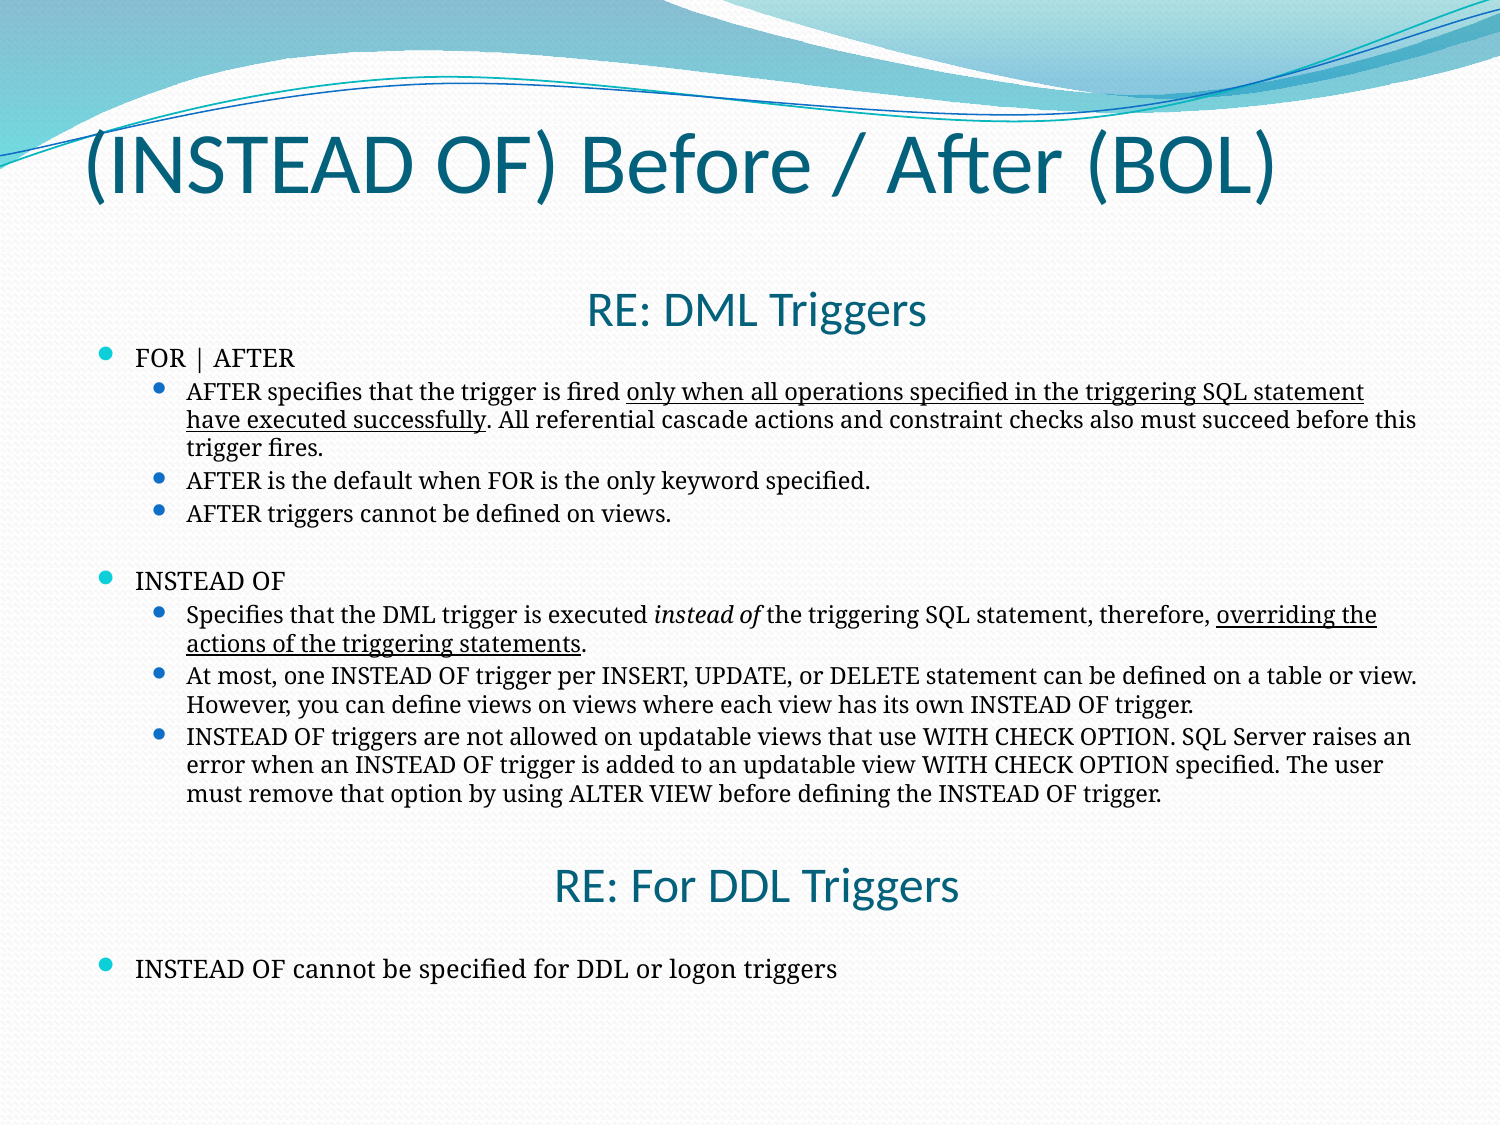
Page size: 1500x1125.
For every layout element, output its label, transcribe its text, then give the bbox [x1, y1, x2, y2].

list RE: DML Triggers FOR | AFTER AFTER specifies that the trigger is fired only when all operations specified in the triggering SQL statement have executed successfully. All referential cascade actions and constraint checks also must succeed before this trigger fires. AFTER is the default when FOR is the only keyword specified. AFTER triggers cannot be defined on views. INSTEAD OF Specifies that the DML trigger is executed instead of the triggering SQL statement, therefore, overriding the actions of the triggering statements. At most, one INSTEAD OF trigger per INSERT, UPDATE, or DELETE statement can be defined on a table or view. However, you can define views on views where each view has its own INSTEAD OF trigger. INSTEAD OF triggers are not allowed on updatable views that use WITH CHECK OPTION. SQL Server raises an error when an INSTEAD OF trigger is added to an updatable view WITH CHECK OPTION specified. The user must remove that option by using ALTER VIEW before defining the INSTEAD OF trigger. RE: For DDL Triggers INSTEAD OF cannot be specified for DDL or logon triggers [82, 269, 1432, 1012]
title (INSTEAD OF) Before / After (BOL) [82, 23, 1432, 211]
